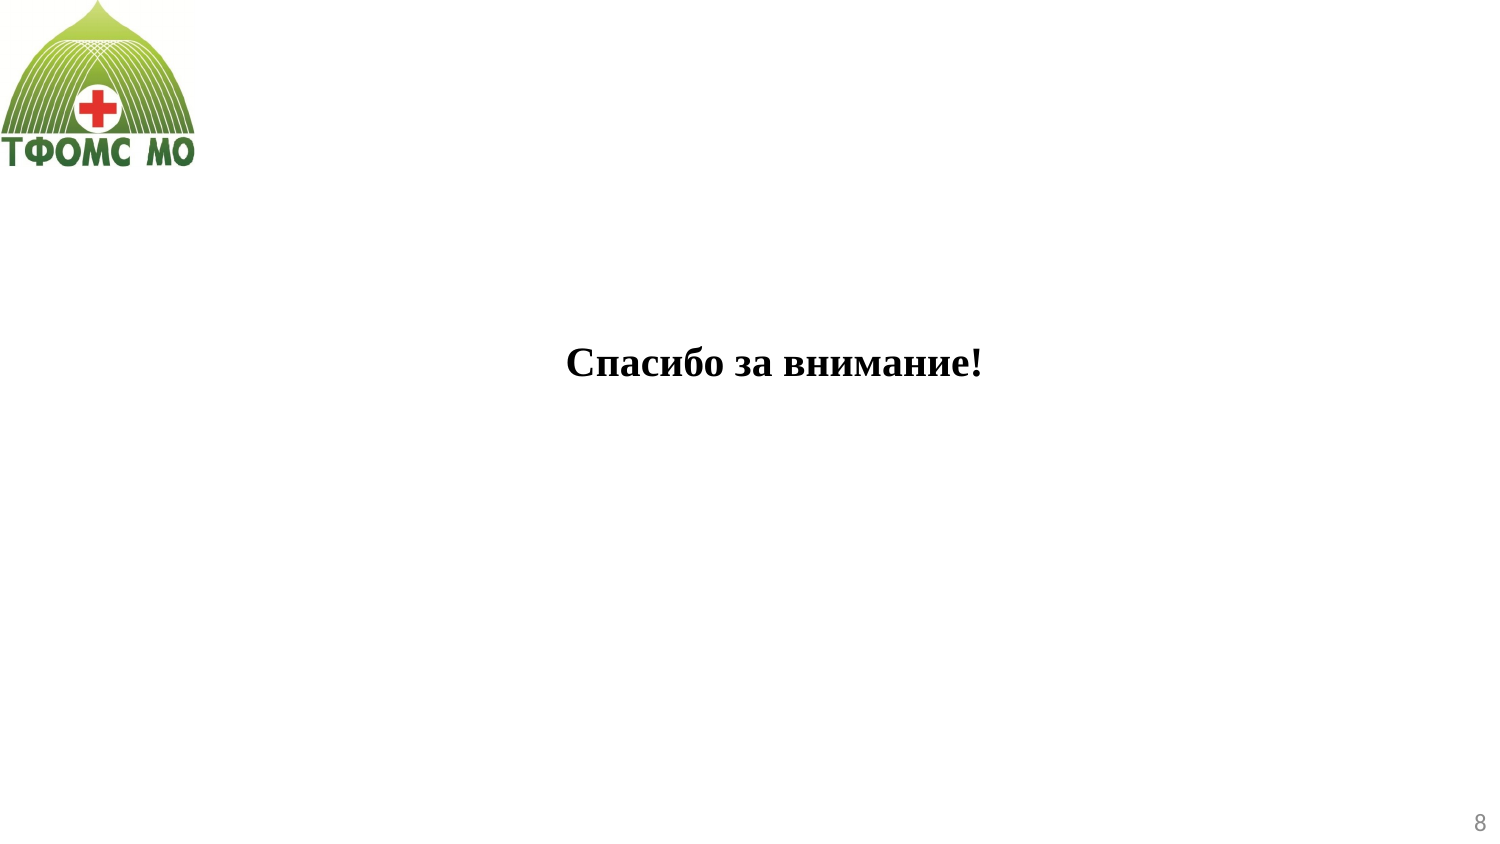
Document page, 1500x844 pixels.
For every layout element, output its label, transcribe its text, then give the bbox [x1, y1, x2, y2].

slide_number 8 [1423, 798, 1500, 844]
text_box Спасибо за внимание! [207, 327, 1342, 393]
picture [0, 0, 196, 167]
